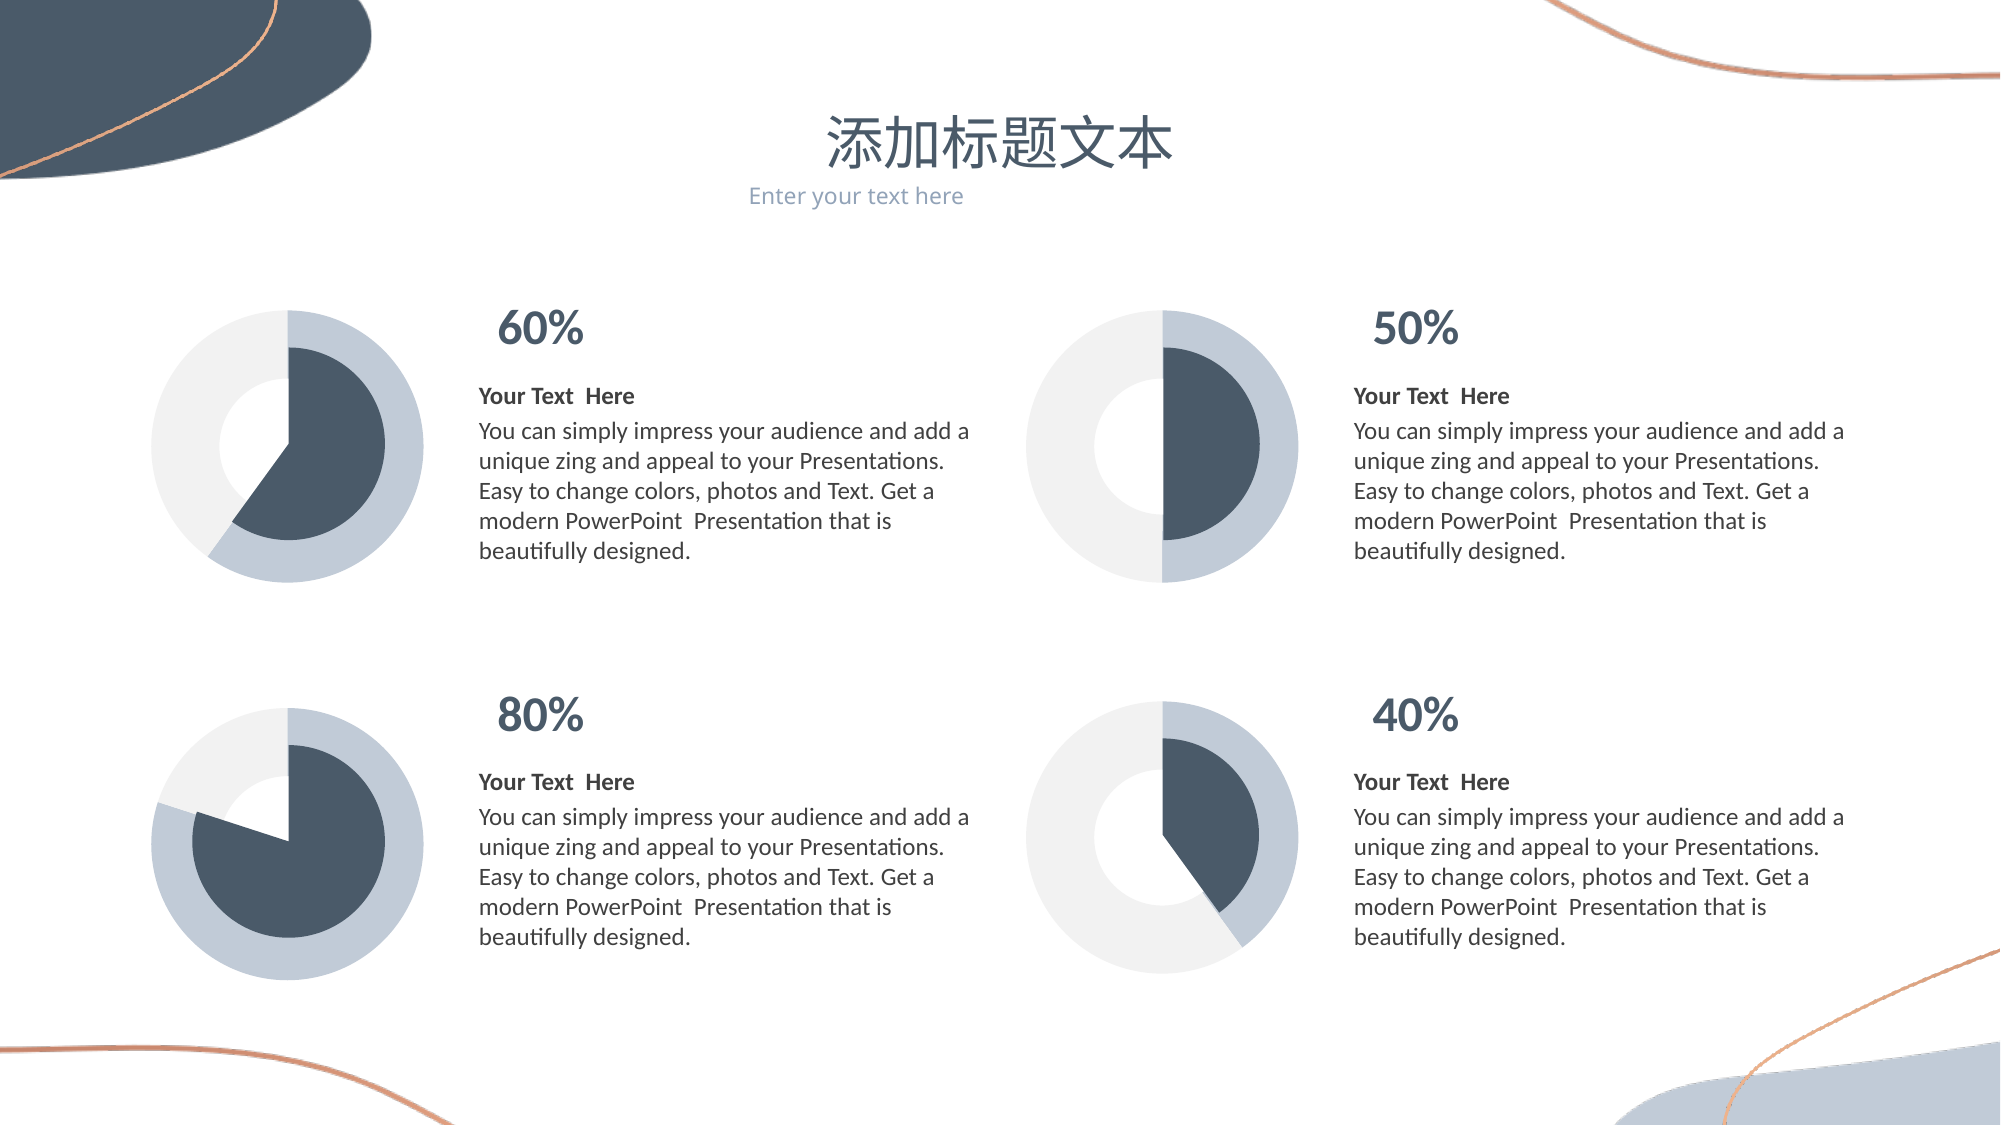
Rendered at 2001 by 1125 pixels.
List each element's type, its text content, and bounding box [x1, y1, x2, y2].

picture [1522, 0, 2001, 107]
picture [0, 0, 372, 207]
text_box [464, 757, 1000, 960]
picture [1603, 918, 2001, 1125]
text_box 80% [464, 674, 618, 749]
text_box 40% [1339, 674, 1493, 749]
chart [151, 310, 424, 593]
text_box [464, 371, 1000, 574]
chart [151, 701, 424, 991]
picture [0, 1018, 478, 1125]
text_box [1339, 371, 1875, 574]
text_box 60% [464, 287, 618, 362]
chart [1026, 310, 1299, 593]
text_box Enter your text here [733, 174, 1266, 217]
text_box 添加标题文本 [810, 98, 1190, 174]
chart [1026, 701, 1299, 984]
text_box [1339, 757, 1875, 960]
text_box 50% [1339, 287, 1493, 362]
